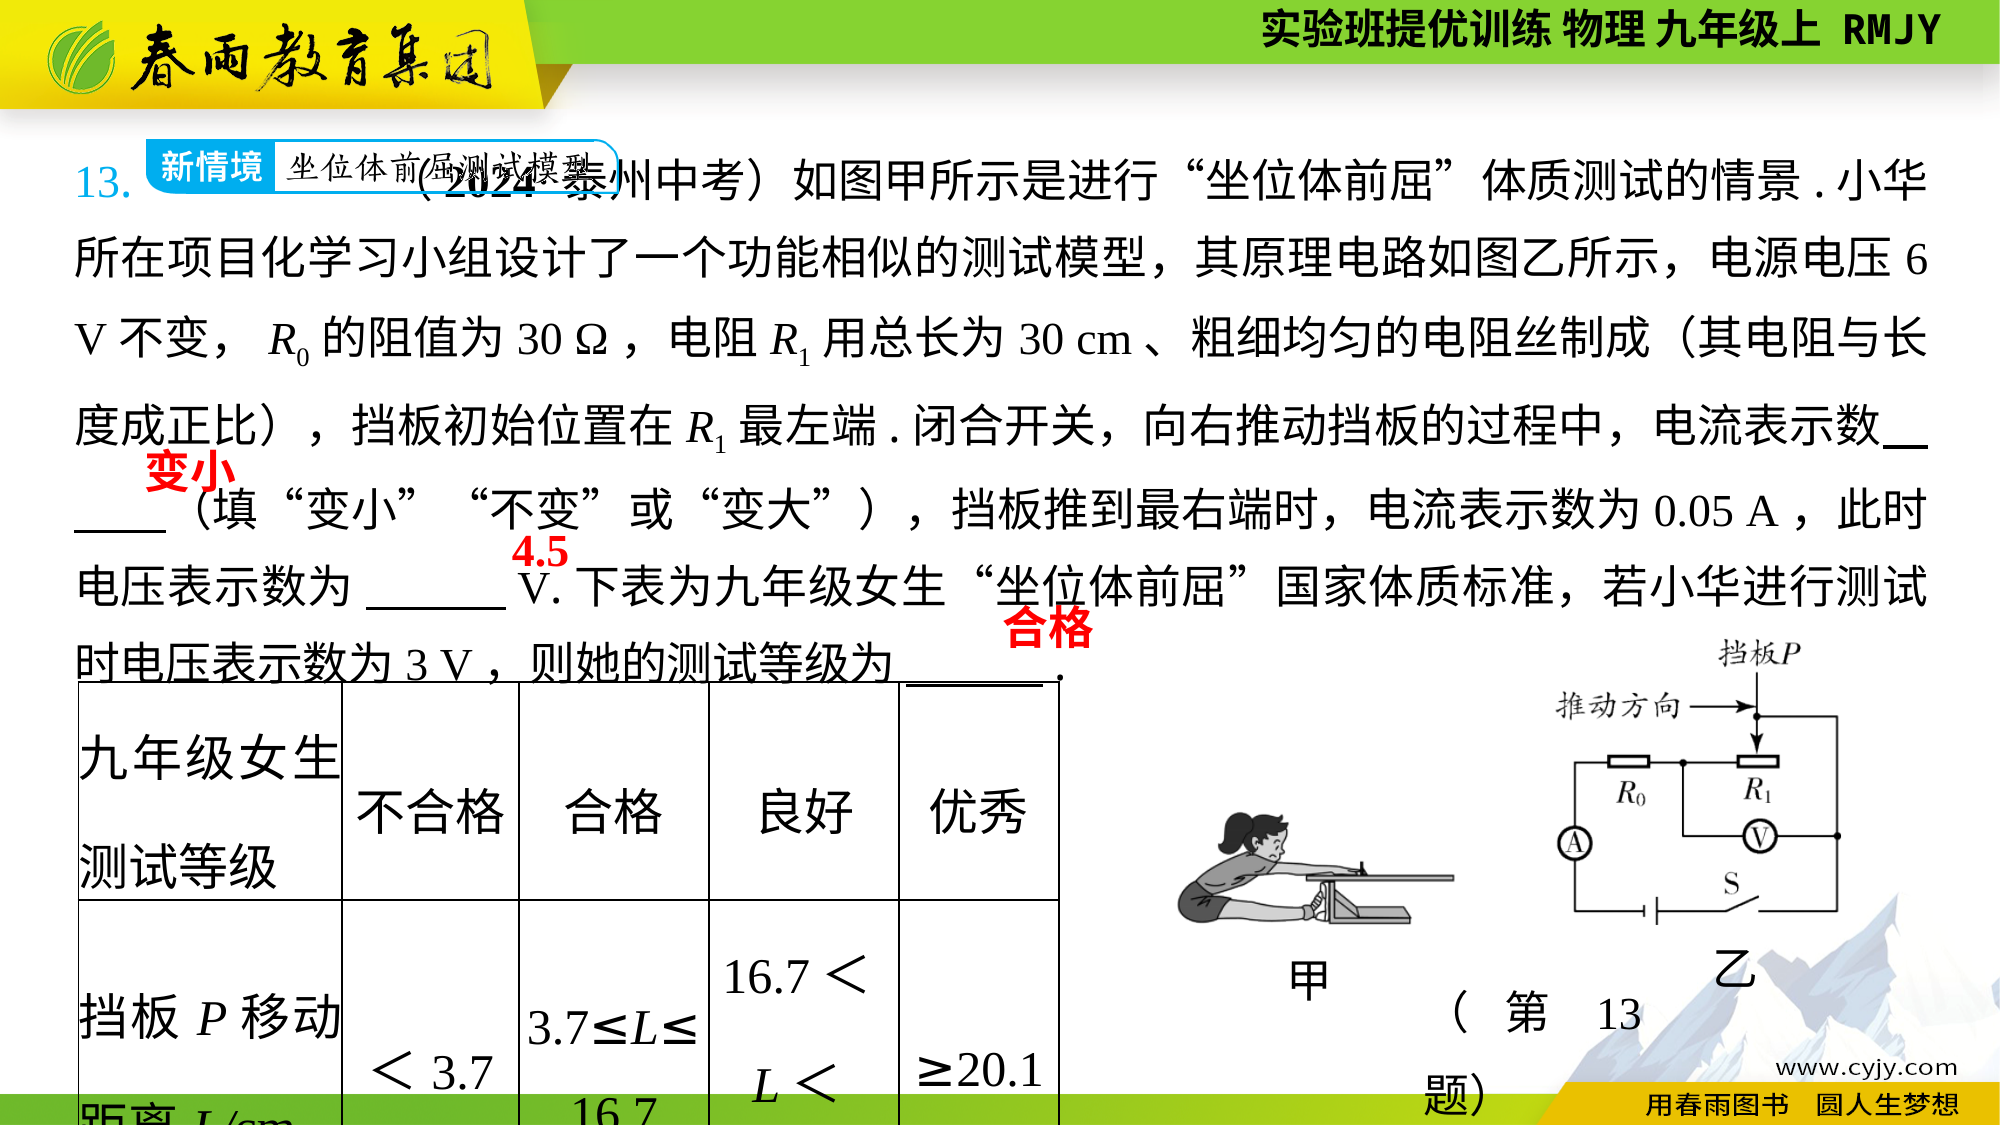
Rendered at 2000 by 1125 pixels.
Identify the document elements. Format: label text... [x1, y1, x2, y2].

table_cell 3.7≤L≤16.7 [520, 901, 708, 1125]
text_box 乙 [1697, 938, 1773, 1003]
table_header 不合格 [343, 683, 518, 899]
table_cell 16.7＜L＜20.1 [710, 901, 898, 1125]
text_box 合格 [987, 591, 1109, 662]
table_header 优秀 [900, 683, 1058, 899]
text_box 4.5 [497, 512, 585, 583]
table_header 九年级女生测试等级 [79, 683, 341, 899]
text_box 变小 [129, 435, 252, 506]
table_cell ≥20.1 [900, 901, 1058, 1125]
table_cell 挡板P移动距离L/cm [79, 901, 341, 1125]
text_box （第13题） [1409, 948, 1668, 1047]
list 13. （2024·泰州中考）如图甲所示是进行“坐位体前屈”体质测试的情景.小华所在项目化学习小组设计了一个功能相似的测试模型，其原理电路如图乙所示，电源电压6 V不变，R0的阻值为30 Ω，电阻R1用总长为30 cm、粗细均匀的电阻丝制成（其电阻与长度成正比），挡板初始位置在R1最左端.闭合开关，向右推动挡板的过程中，电流表示数 （填“变小”“不变”或“变大”），挡板推到最右端时，电流表示数为0.05 A，此时电压表示数为 V.下表为九年级女生“坐位体前屈”国家体质标准，若小华进行测试时电压表示数为3 V，则她的测试等级为 . [59, 122, 1944, 682]
table_header 良好 [710, 683, 898, 899]
picture [0, 0, 2000, 1125]
table_cell ＜3.7 [343, 901, 518, 1125]
text_box 甲 [1272, 938, 1348, 1014]
table_header 合格 [520, 683, 708, 899]
